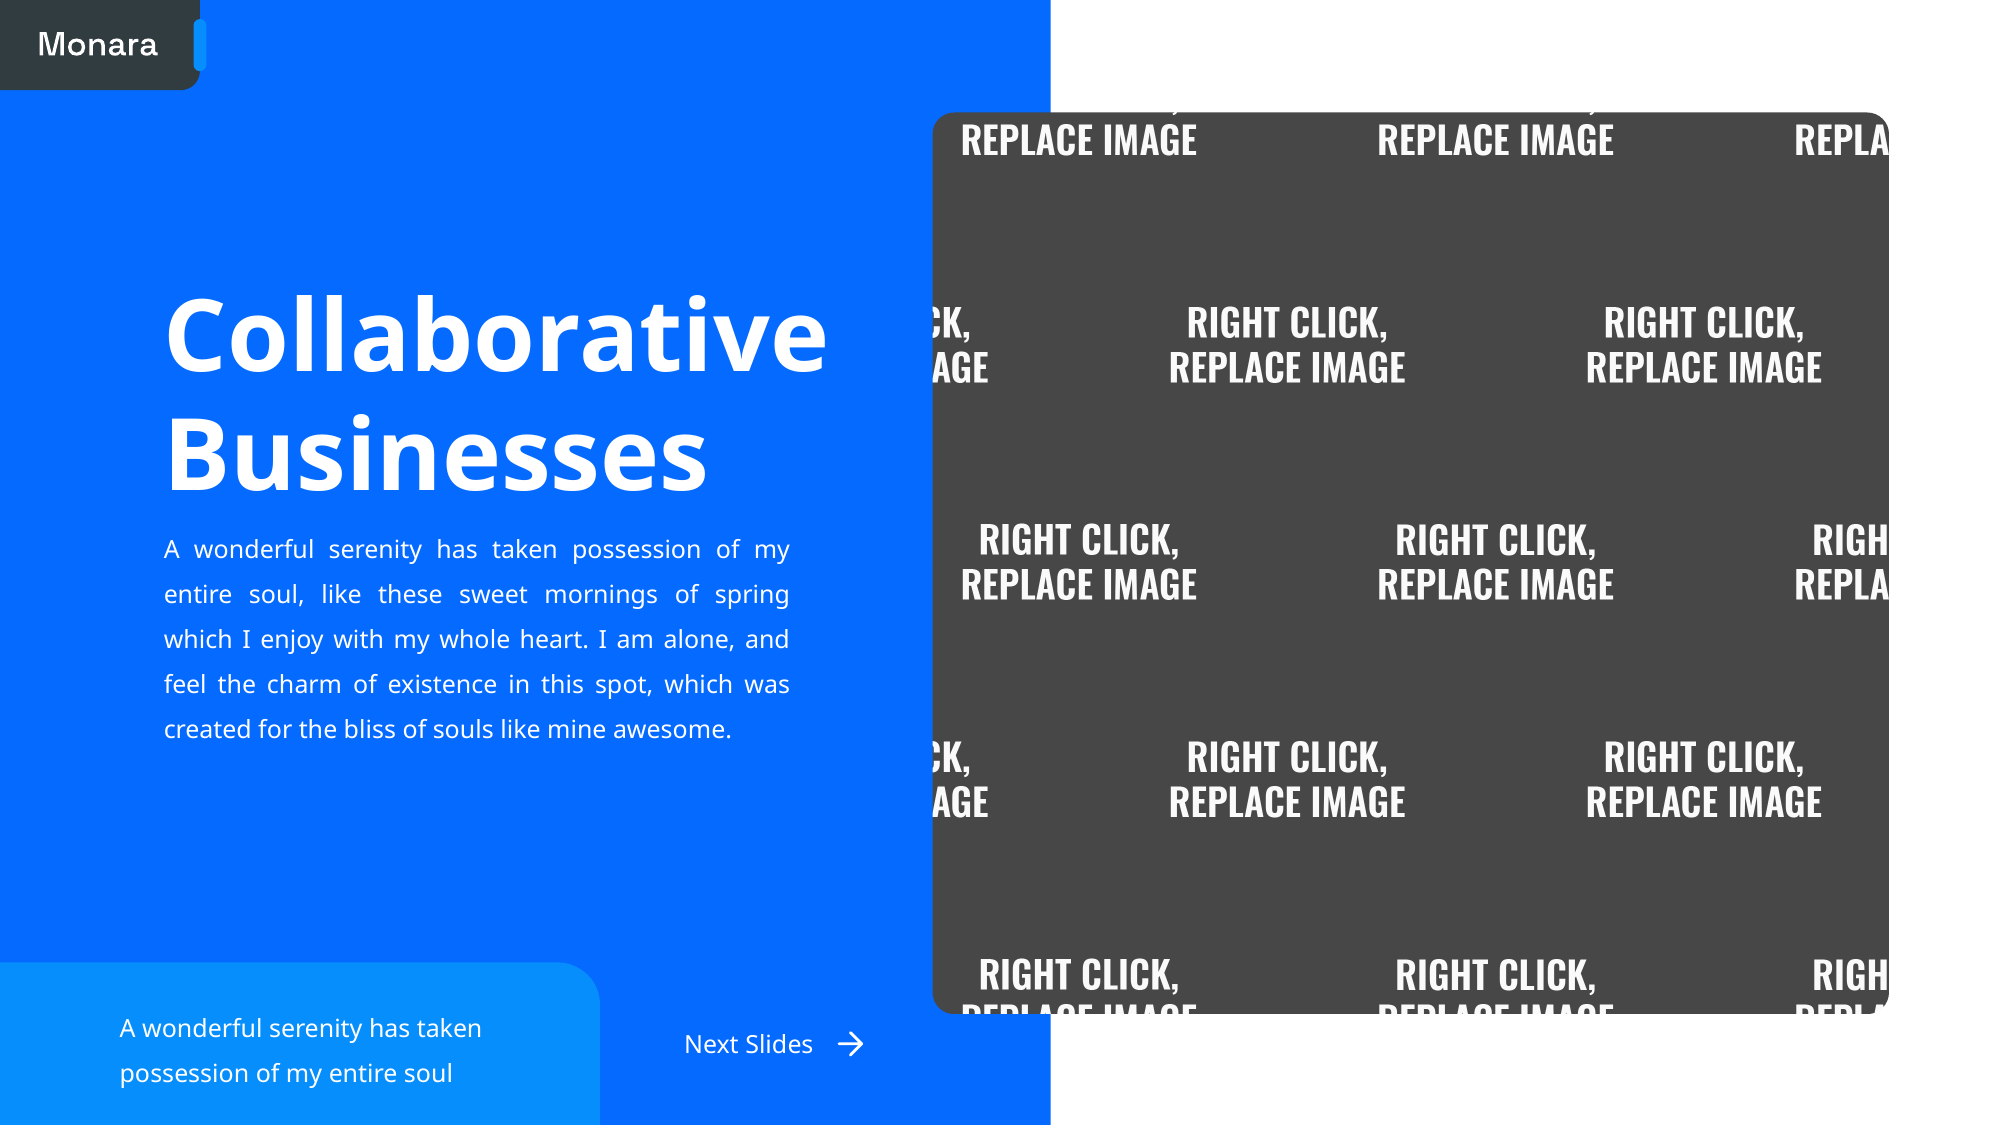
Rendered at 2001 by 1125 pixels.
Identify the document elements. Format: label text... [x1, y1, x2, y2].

title Collaborative Businesses [149, 261, 864, 520]
text_box [837, 1031, 863, 1057]
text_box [0, 0, 200, 91]
text_box [200, 17, 208, 73]
text_box [0, 0, 1052, 1125]
text_box Next Slides [669, 1021, 835, 1066]
picture [932, 112, 1889, 1015]
text_box A wonderful serenity has taken possession of my entire soul, like these sweet mornings of spring which I enjoy with my whole heart. I am alone, and feel the charm of existence in this spot, which was created for the bliss of souls like mine awesome. [148, 511, 806, 751]
text_box A wonderful serenity has taken possession of my entire soul [104, 990, 504, 1095]
text_box [0, 961, 601, 1125]
